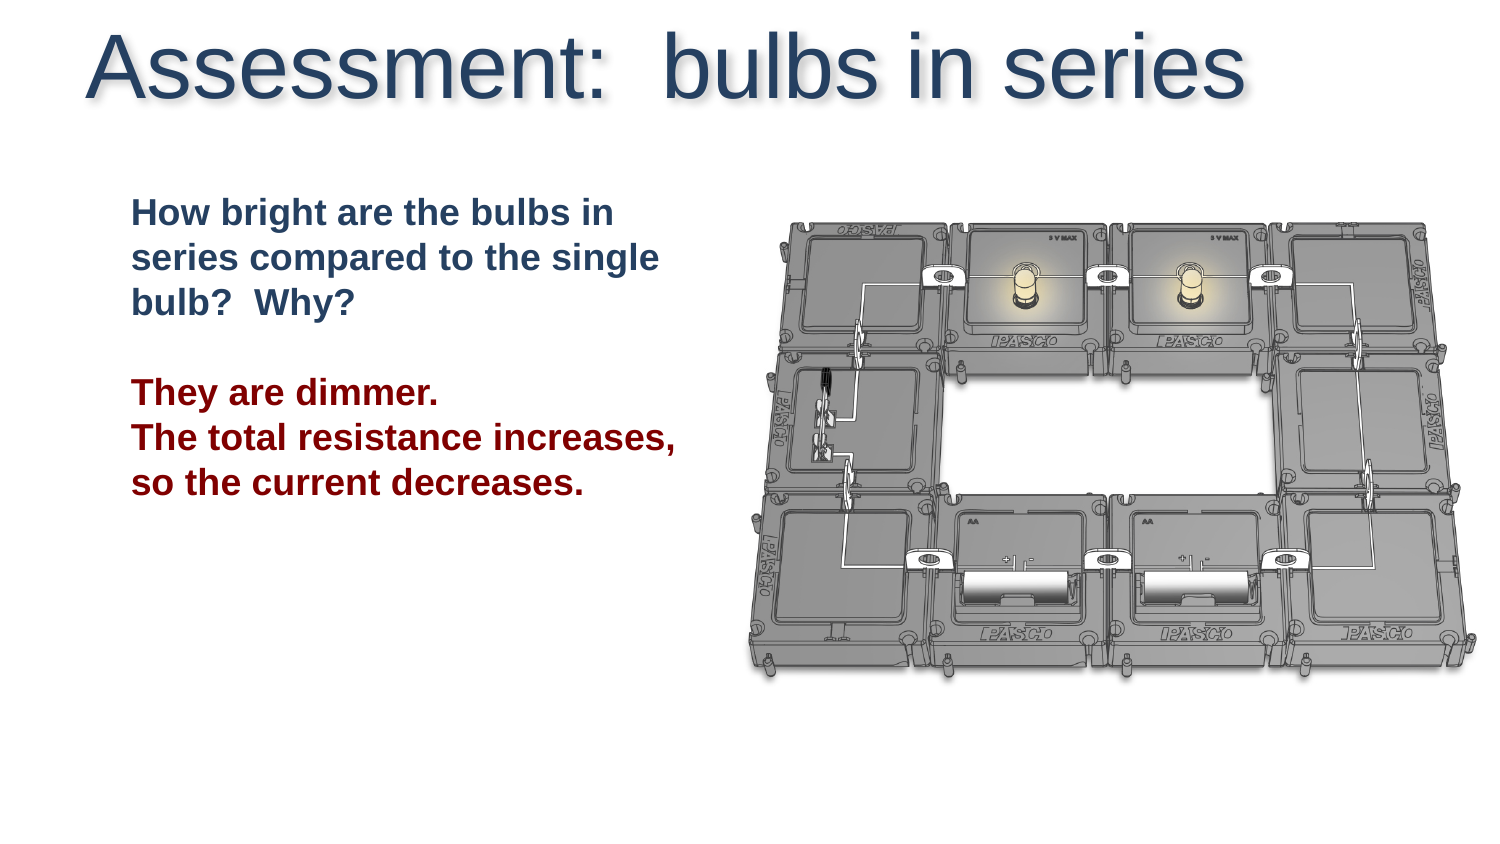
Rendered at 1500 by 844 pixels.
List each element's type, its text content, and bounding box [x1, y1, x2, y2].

picture [734, 204, 1486, 695]
text_box How bright are the bulbs in series compared to the single bulb? Why? They are dimmer. The total resistance increases, so the current decreases. [116, 213, 729, 630]
text_box Assessment: bulbs in series [70, 0, 1347, 206]
